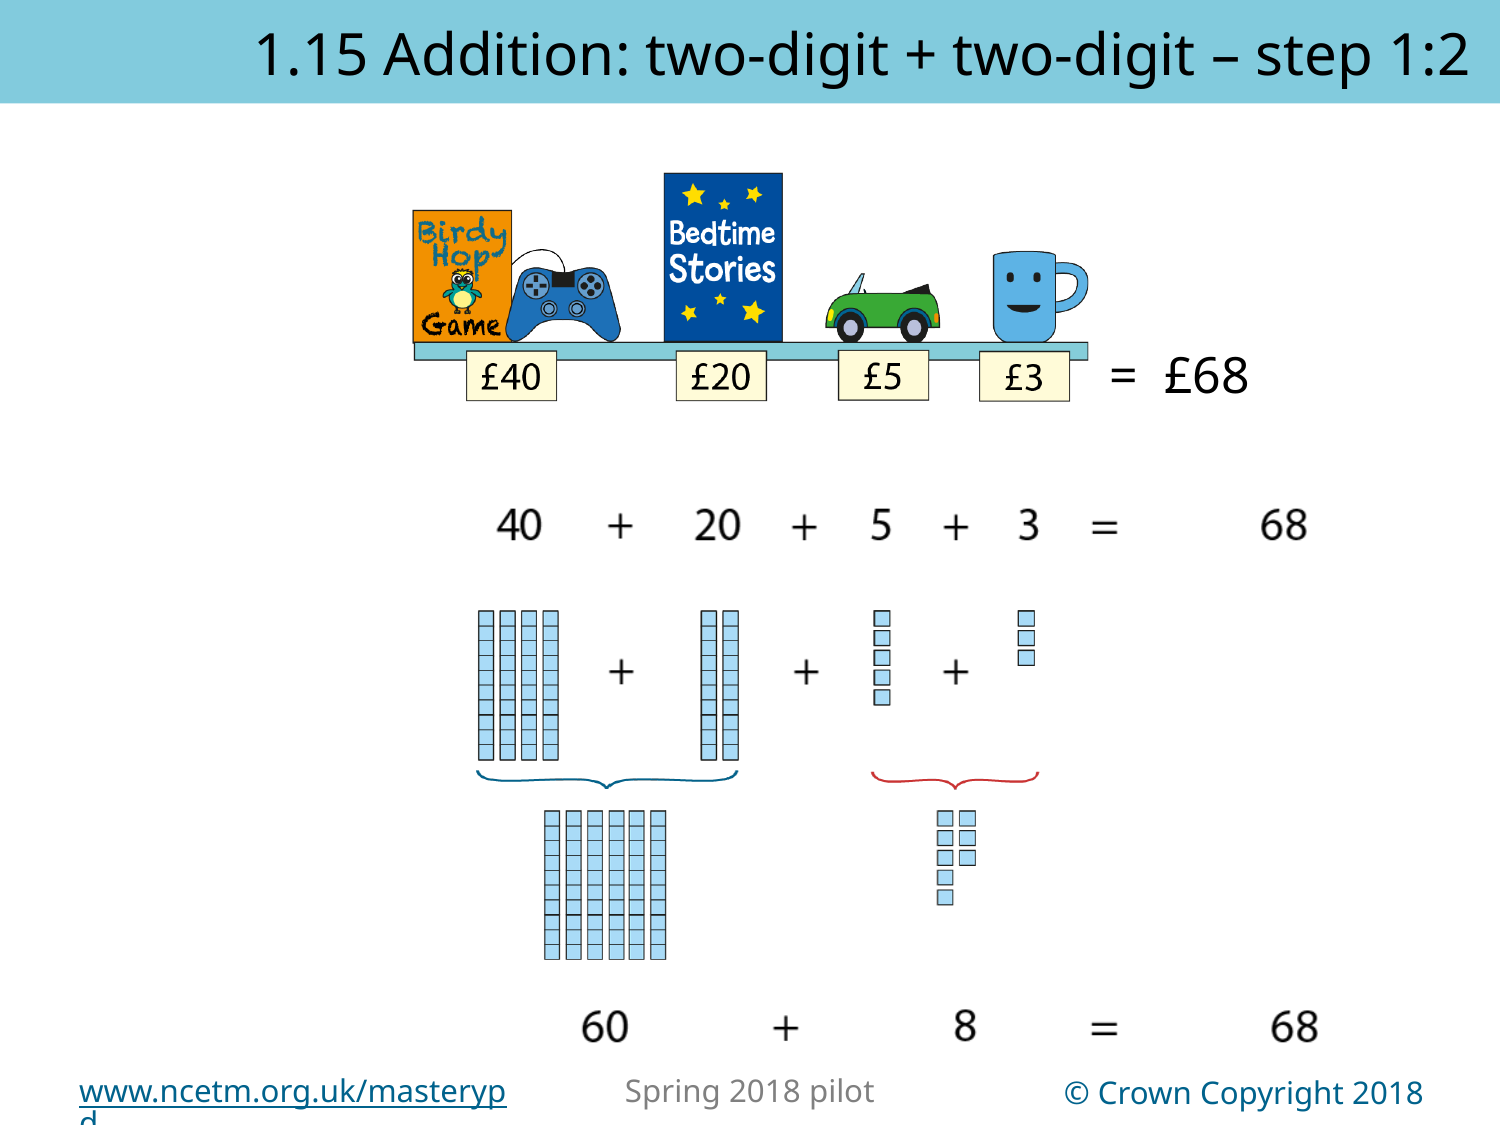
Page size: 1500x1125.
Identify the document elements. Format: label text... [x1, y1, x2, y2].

picture [412, 172, 1089, 403]
picture [762, 955, 814, 1060]
picture [542, 1000, 669, 1054]
picture [1259, 1000, 1336, 1059]
picture [1240, 501, 1318, 560]
picture [944, 999, 996, 1053]
picture [858, 599, 1045, 966]
text_box = £68 [1094, 336, 1341, 411]
picture [1084, 501, 1138, 542]
picture [438, 453, 1070, 966]
picture [1087, 1006, 1120, 1046]
picture [782, 599, 825, 911]
list 1.15 Addition: two-digit + two-digit – step 1:2 [0, 0, 1500, 104]
